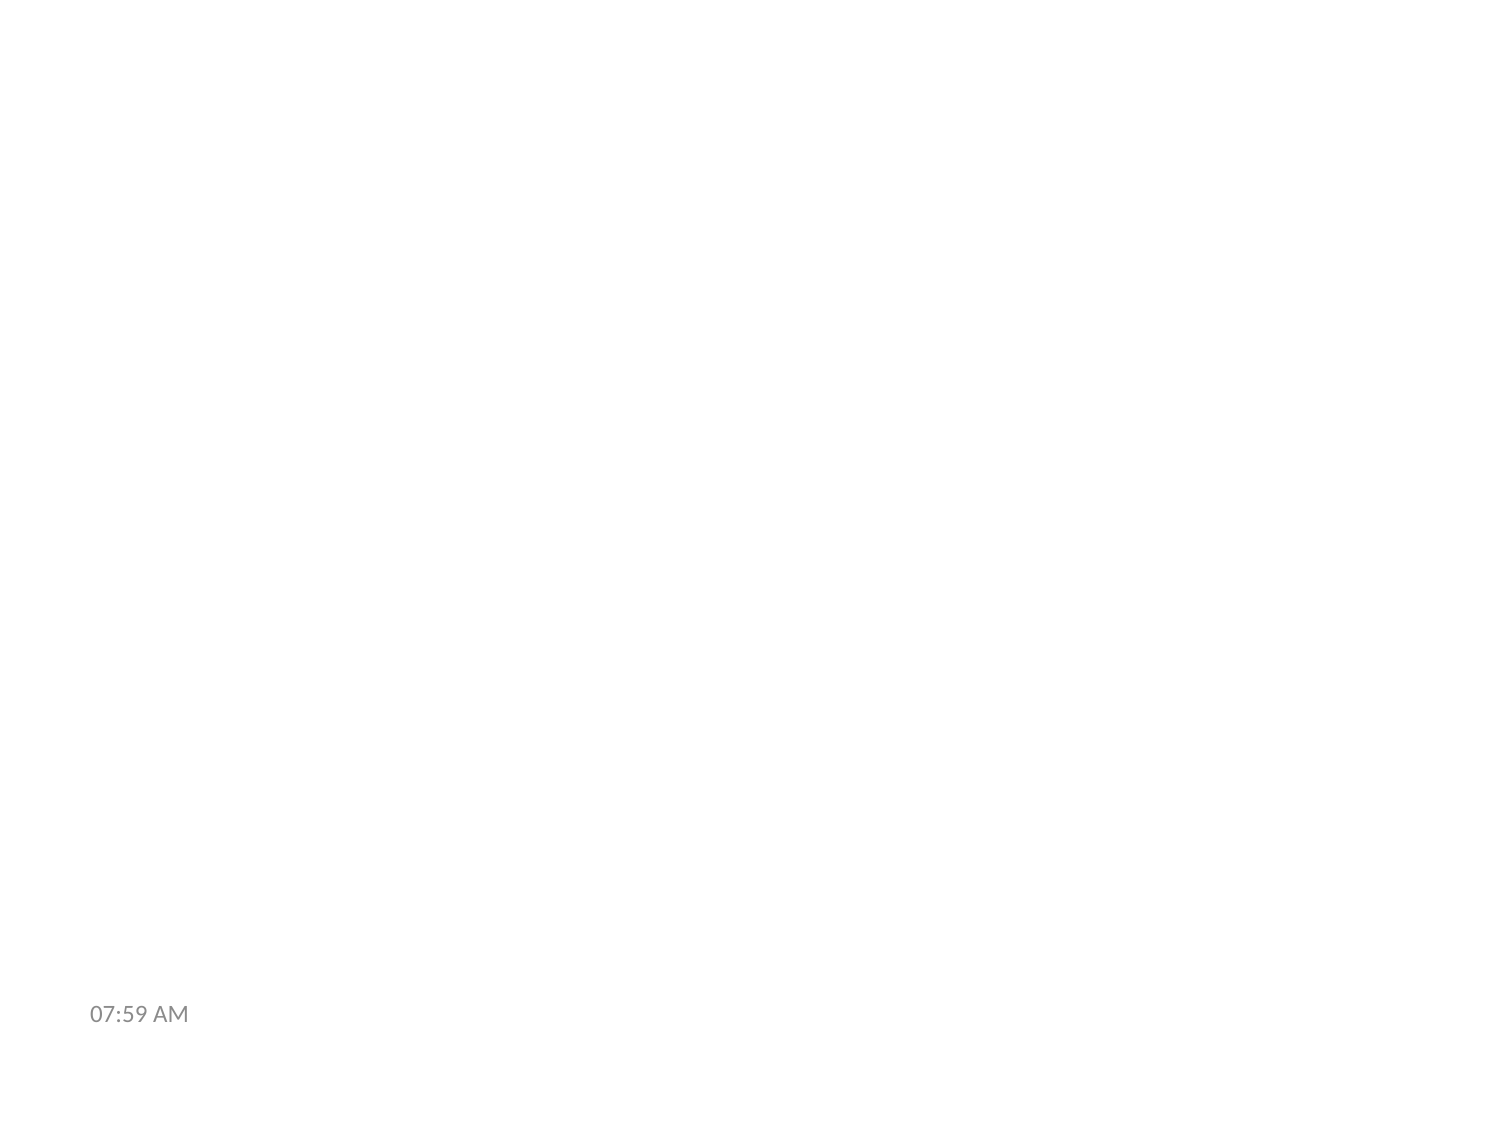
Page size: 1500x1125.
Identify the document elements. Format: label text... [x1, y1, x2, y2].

text_box 3:35 PM [75, 982, 425, 1043]
